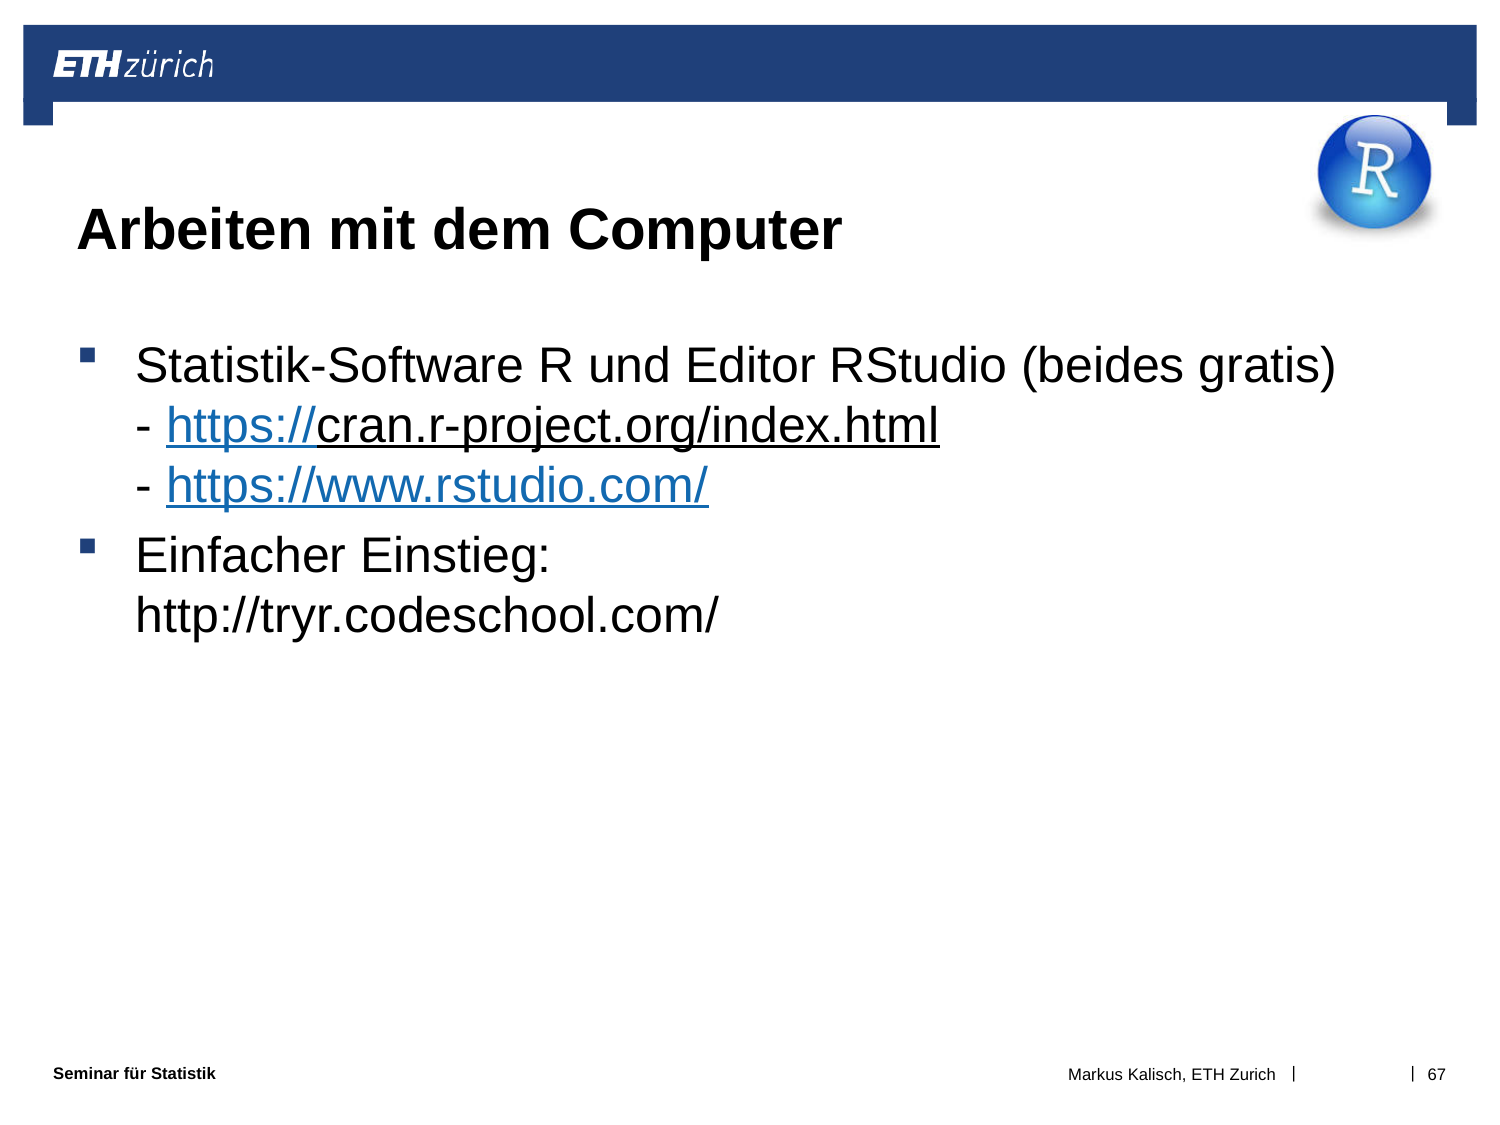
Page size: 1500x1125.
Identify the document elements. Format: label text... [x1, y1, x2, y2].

title Arbeiten mit dem Computer [53, 101, 1447, 262]
slide_number 67 [1415, 1034, 1459, 1112]
list Statistik-Software R und Editor RStudio (beides gratis) - https://cran.r-project.org/index.html - https://www.rstudio.com/ Einfacher Einstieg: http://tryr.codeschool.com/ [53, 332, 1447, 1023]
picture [1301, 115, 1448, 248]
footer Markus Kalisch, ETH Zurich [750, 1034, 1277, 1112]
